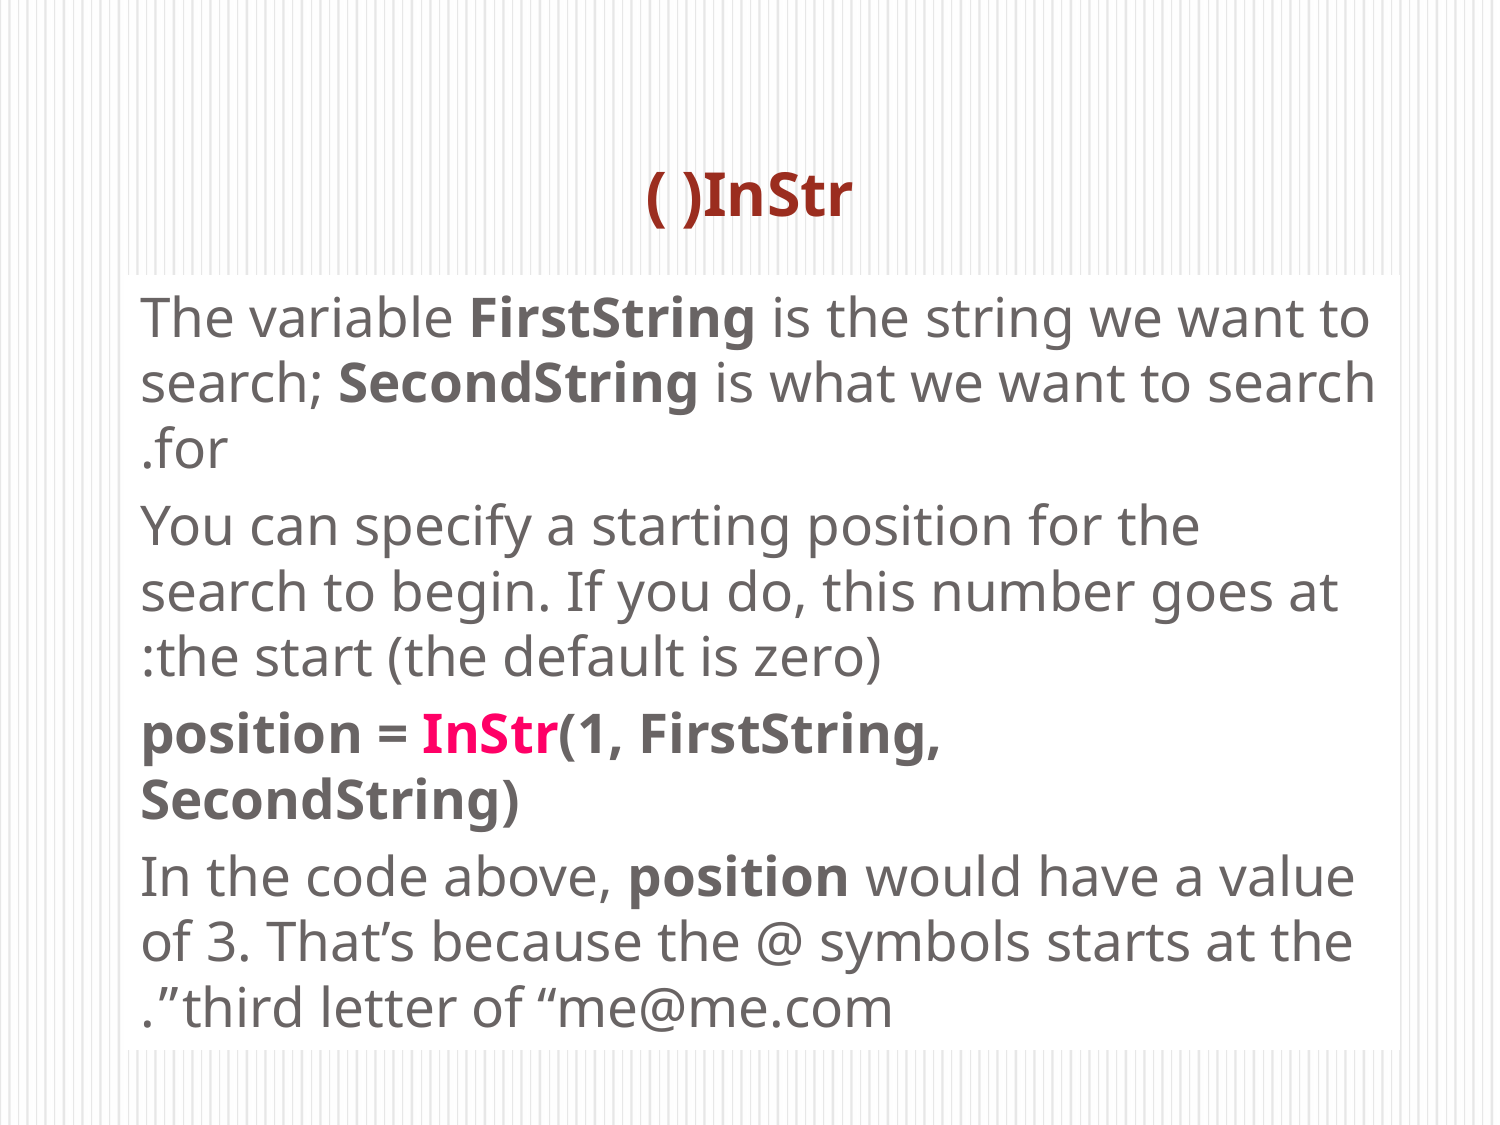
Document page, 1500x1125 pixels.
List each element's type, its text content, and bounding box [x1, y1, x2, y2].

subtitle The variable FirstString is the string we want to search; SecondString is what we want to search for. You can specify a starting position for the search to begin. If you do, this number goes at the start (the default is zero): position = InStr(1, FirstString, SecondString) In the code above, position would have a value of 3. That’s because the @ symbols starts at the third letter of “me@me.com”. [124, 317, 1401, 1051]
title InStr( ) [74, 74, 1426, 317]
